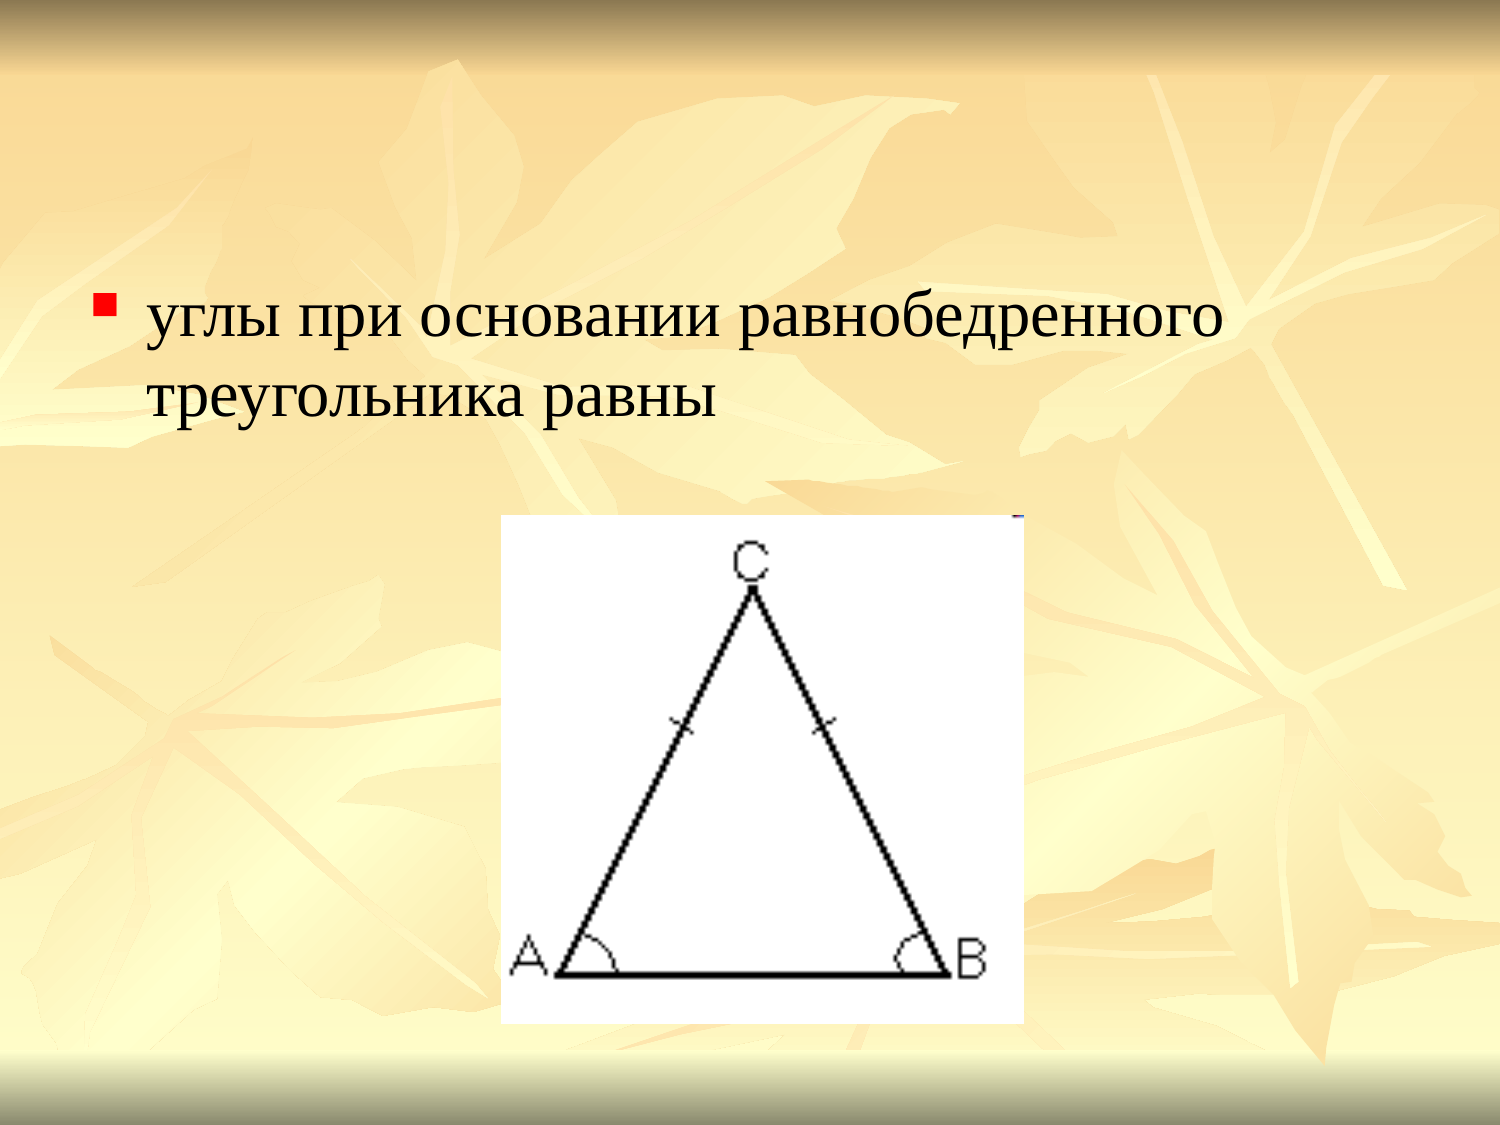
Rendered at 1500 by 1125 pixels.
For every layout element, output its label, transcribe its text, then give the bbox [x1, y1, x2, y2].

list углы при основании равнобедренного треугольника равны [74, 262, 1426, 1006]
picture [501, 515, 1024, 1024]
